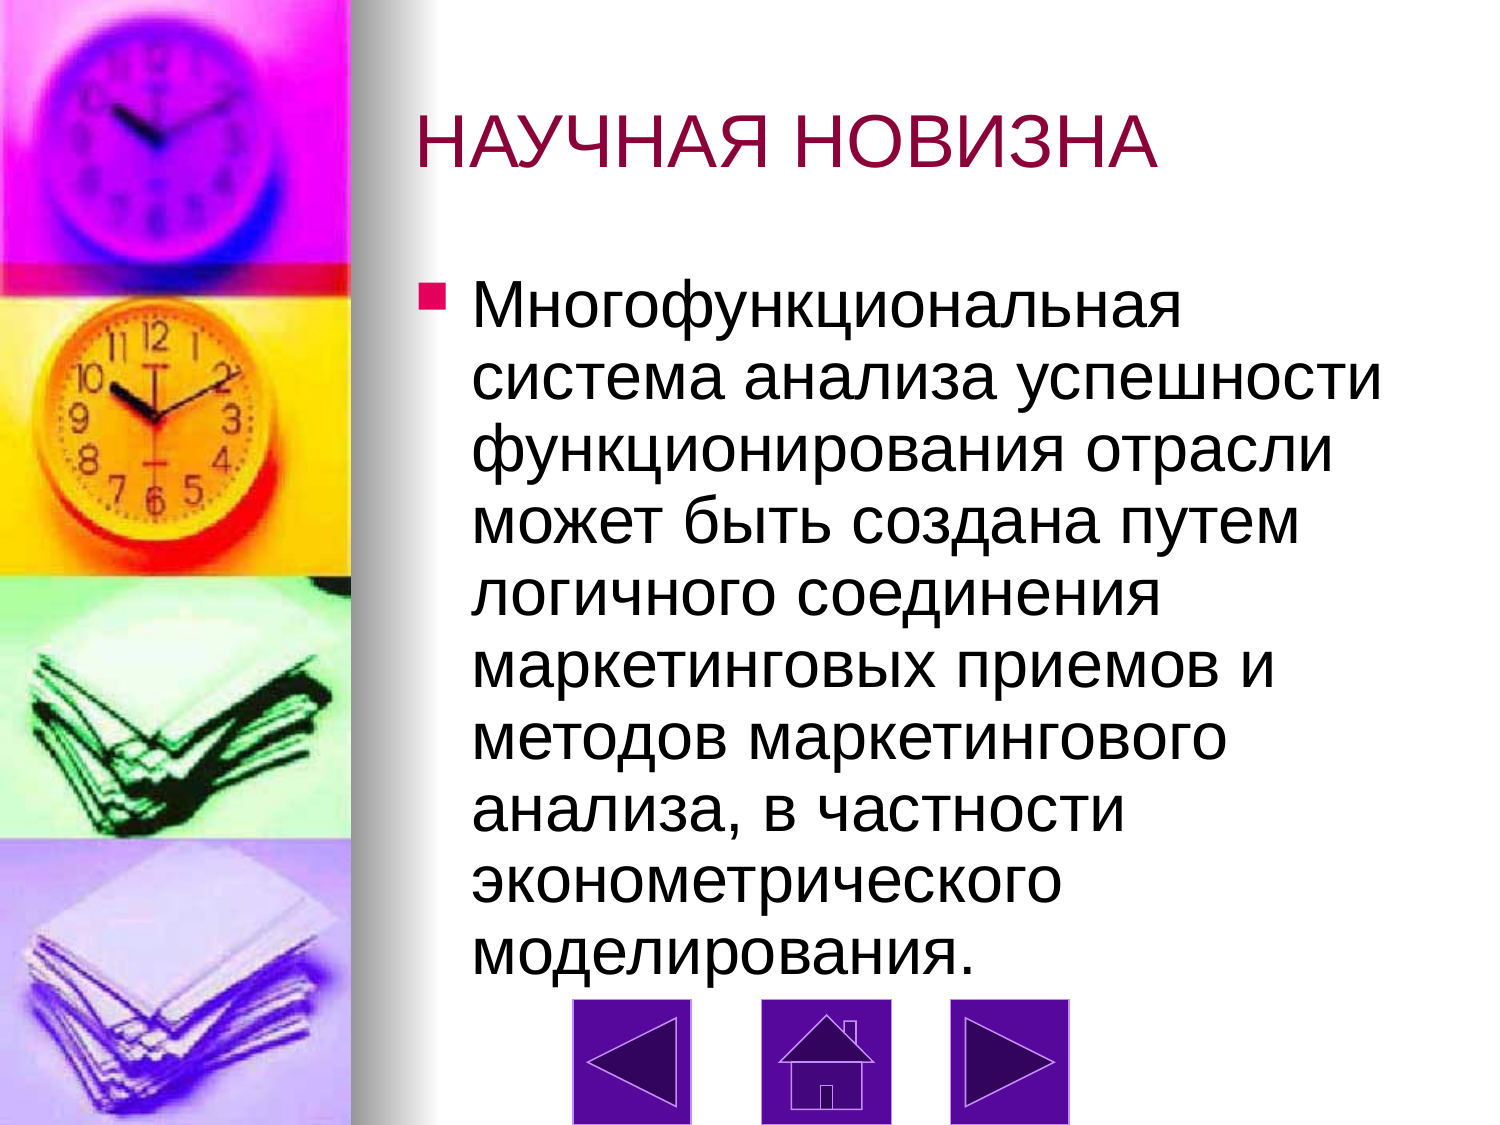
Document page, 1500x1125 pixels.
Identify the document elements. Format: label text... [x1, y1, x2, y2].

text_box [950, 999, 1069, 1125]
list Многофункциональная система анализа успешности функционирования отрасли может быть создана путем логичного соединения маркетинговых приемов и методов маркетингового анализа, в частности эконометрического моделирования. [399, 262, 1450, 1000]
text_box [761, 999, 892, 1125]
text_box [572, 999, 691, 1125]
picture [0, 0, 351, 1125]
title НАУЧНАЯ НОВИЗНА [399, 37, 1450, 238]
